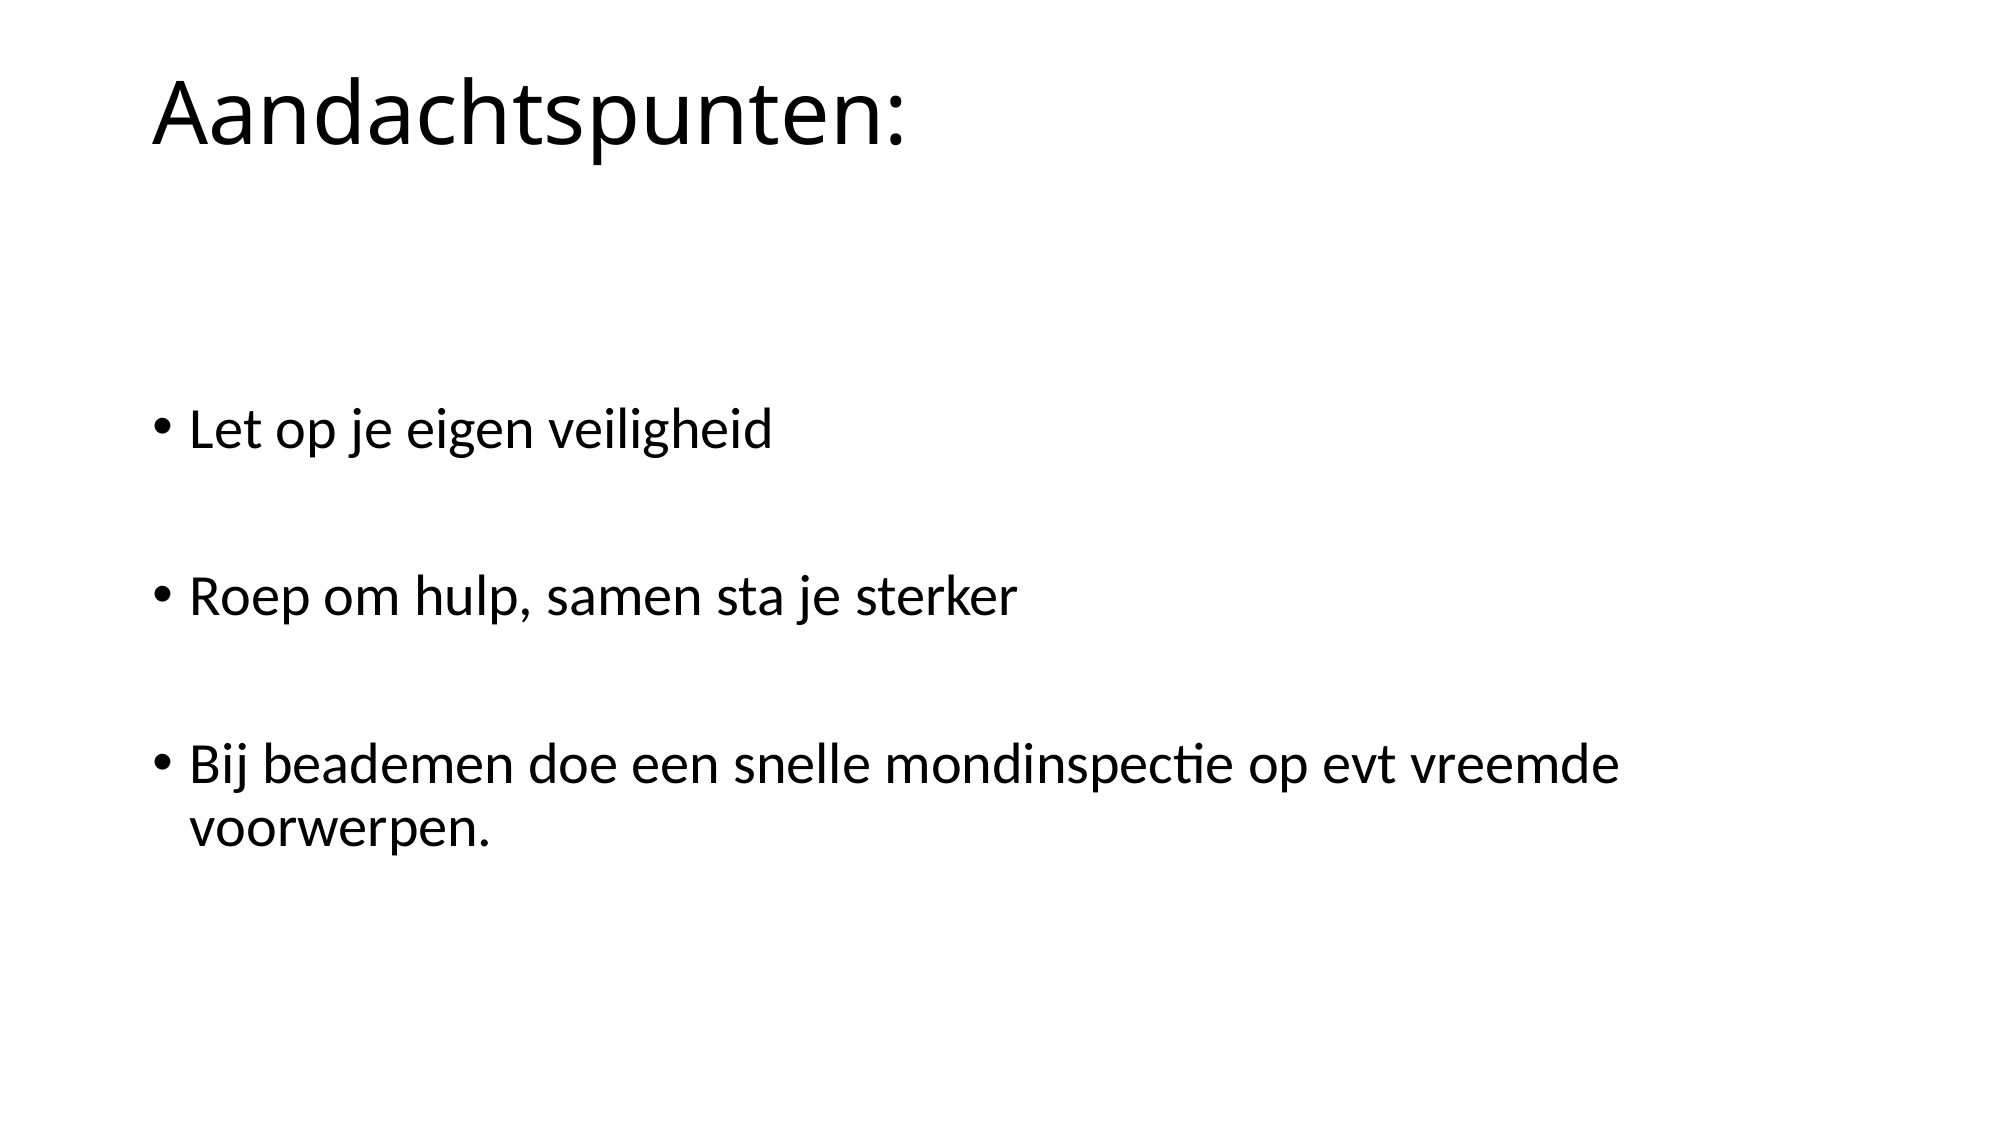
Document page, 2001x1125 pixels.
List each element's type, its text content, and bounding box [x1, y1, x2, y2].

title Aandachtspunten: [137, 59, 1863, 278]
list Let op je eigen veiligheid Roep om hulp, samen sta je sterker Bij beademen doe een snelle mondinspectie op evt vreemde voorwerpen. [137, 299, 1863, 1014]
